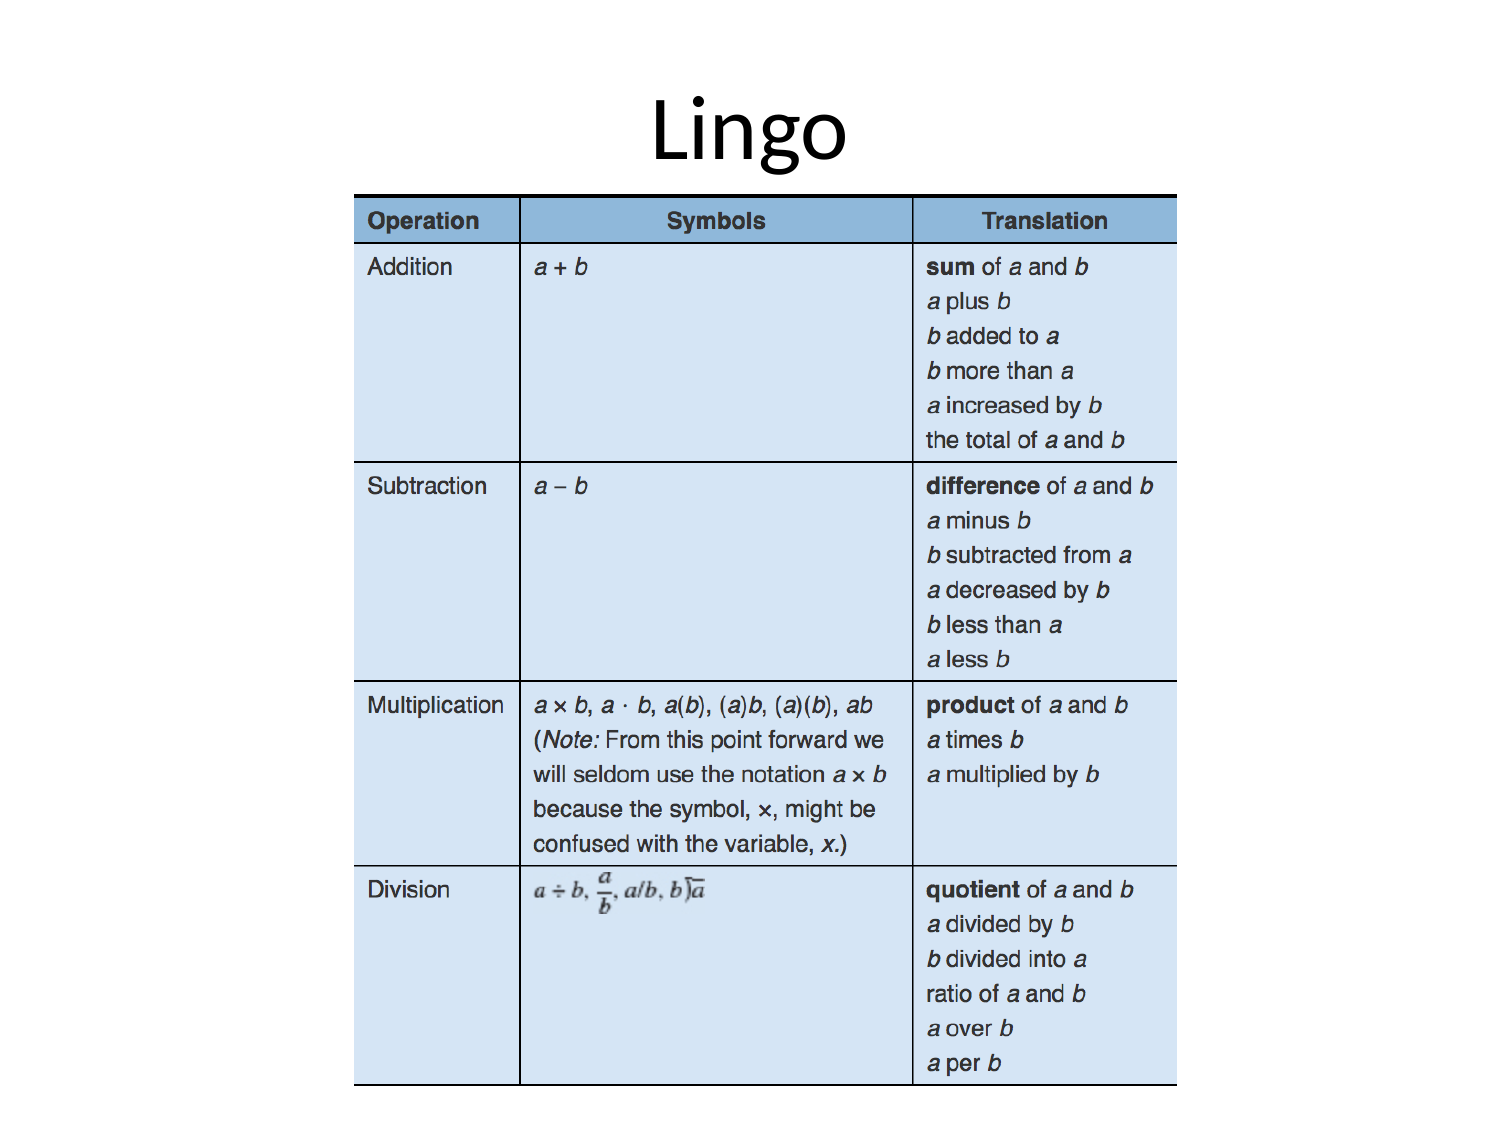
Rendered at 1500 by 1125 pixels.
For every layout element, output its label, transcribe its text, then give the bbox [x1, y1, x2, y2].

title Lingo [75, 29, 1425, 179]
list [0, 181, 1500, 1098]
